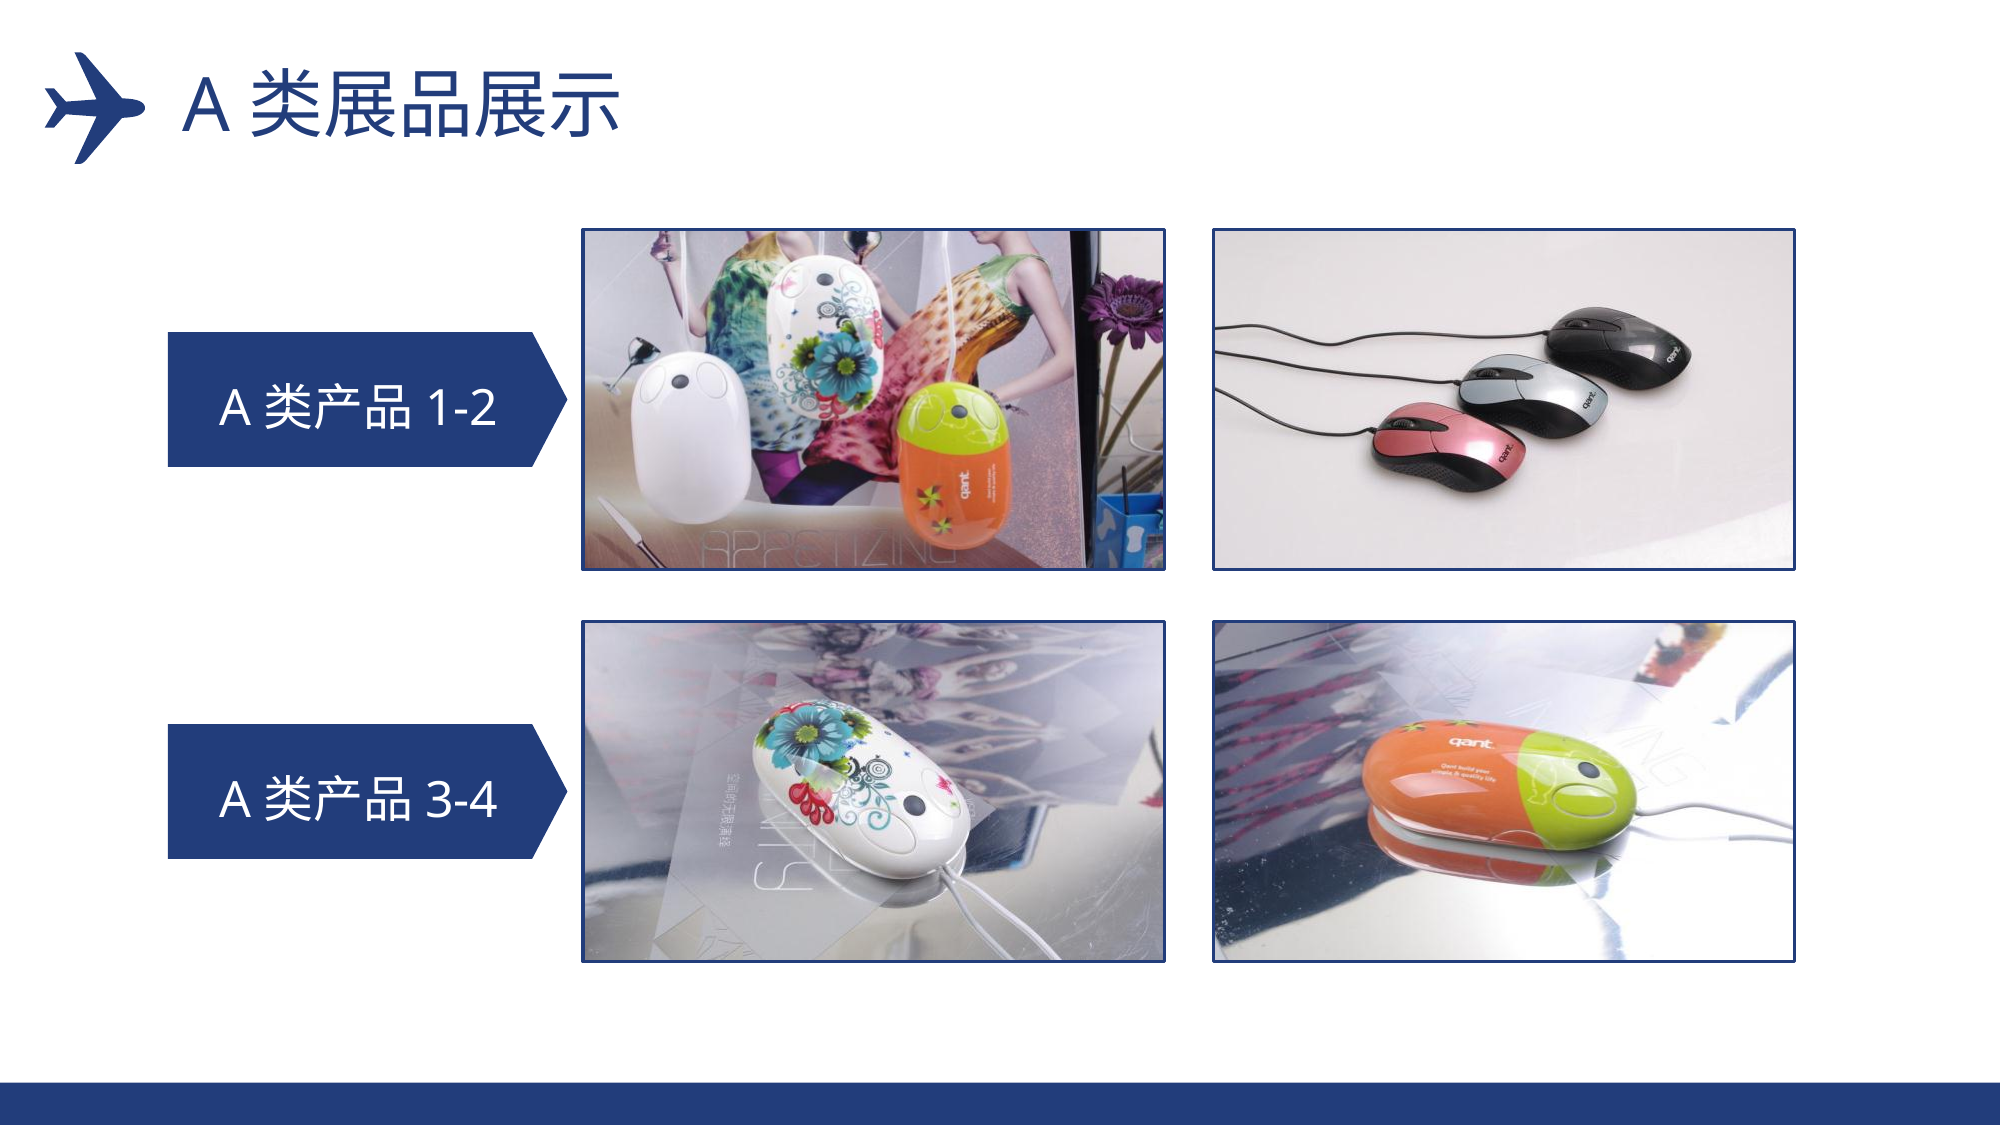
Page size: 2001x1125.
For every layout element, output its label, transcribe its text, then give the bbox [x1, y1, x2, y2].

text_box A类产品1-2 [167, 332, 568, 467]
list A类展品展示 [167, 59, 984, 157]
text_box [1213, 621, 1795, 962]
text_box [1213, 229, 1795, 570]
text_box A类产品3-4 [167, 724, 568, 859]
text_box [583, 621, 1165, 962]
text_box [583, 229, 1165, 570]
